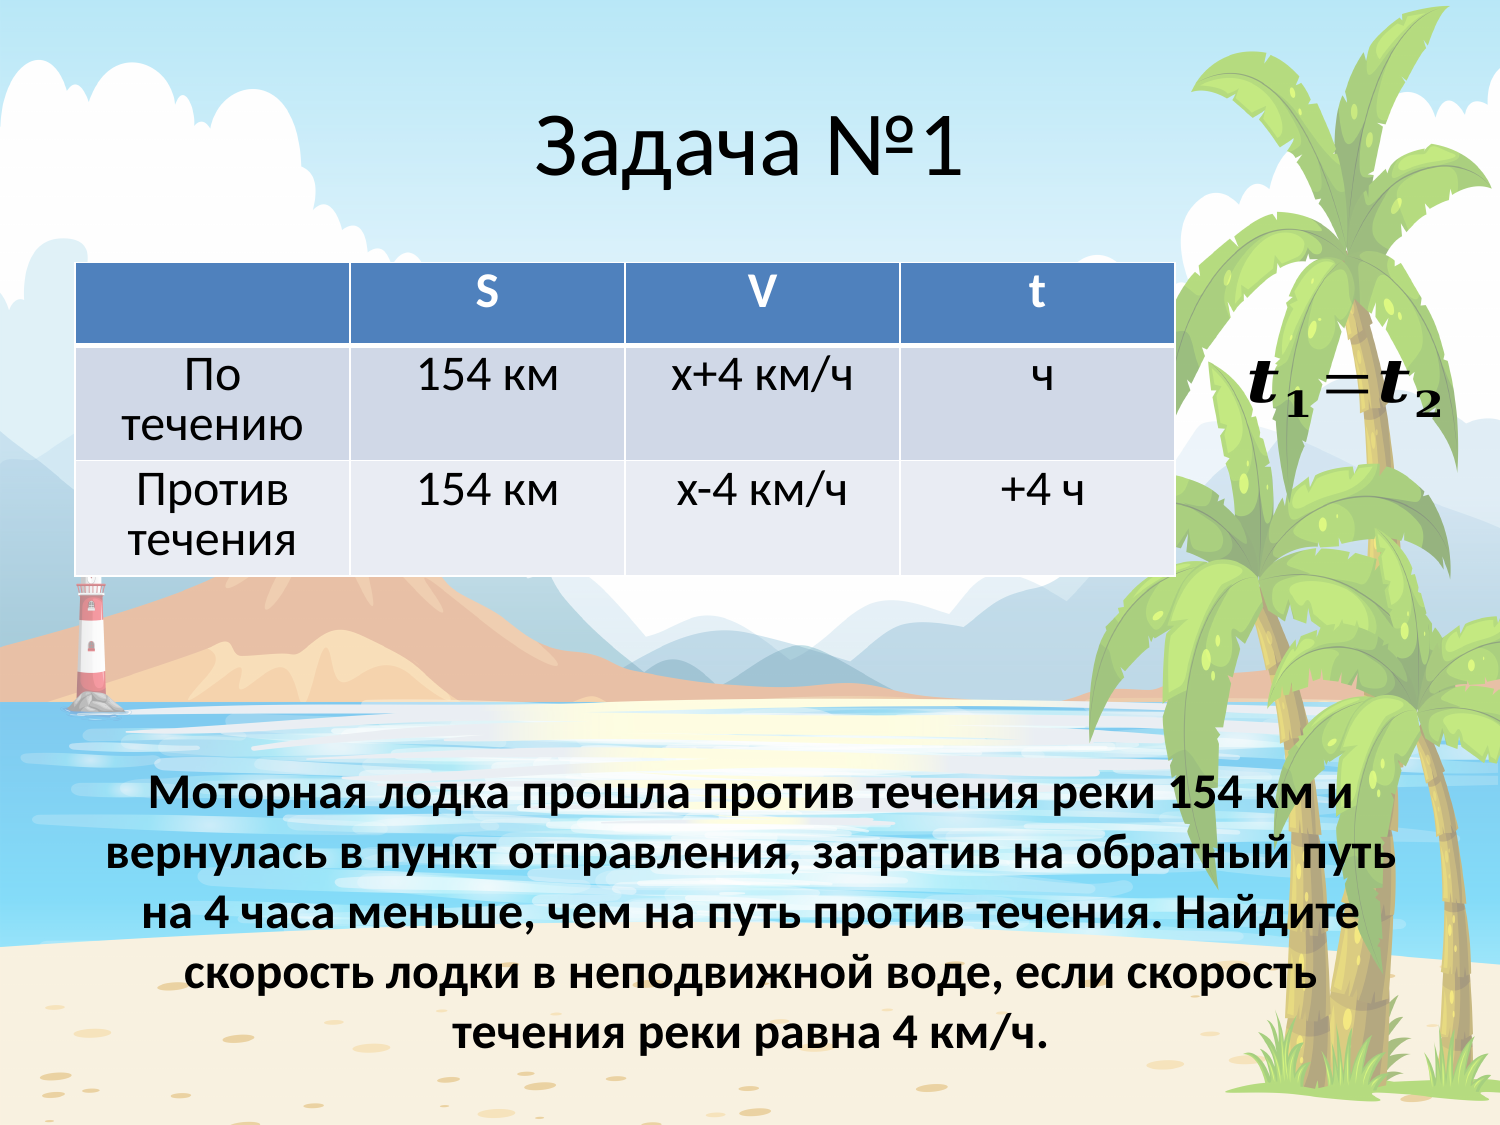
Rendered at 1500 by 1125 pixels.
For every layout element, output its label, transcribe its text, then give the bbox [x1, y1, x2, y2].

text_box Моторная лодка прошла против течения реки 154 км и вернулась в пункт отправления, затратив на обратный путь на 4 часа меньше, чем на путь против течения. Найдите скорость лодки в неподвижной воде, если скорость течения реки равна 4 км/ч. [77, 751, 1425, 1067]
title Задача №1 [75, 45, 1425, 233]
